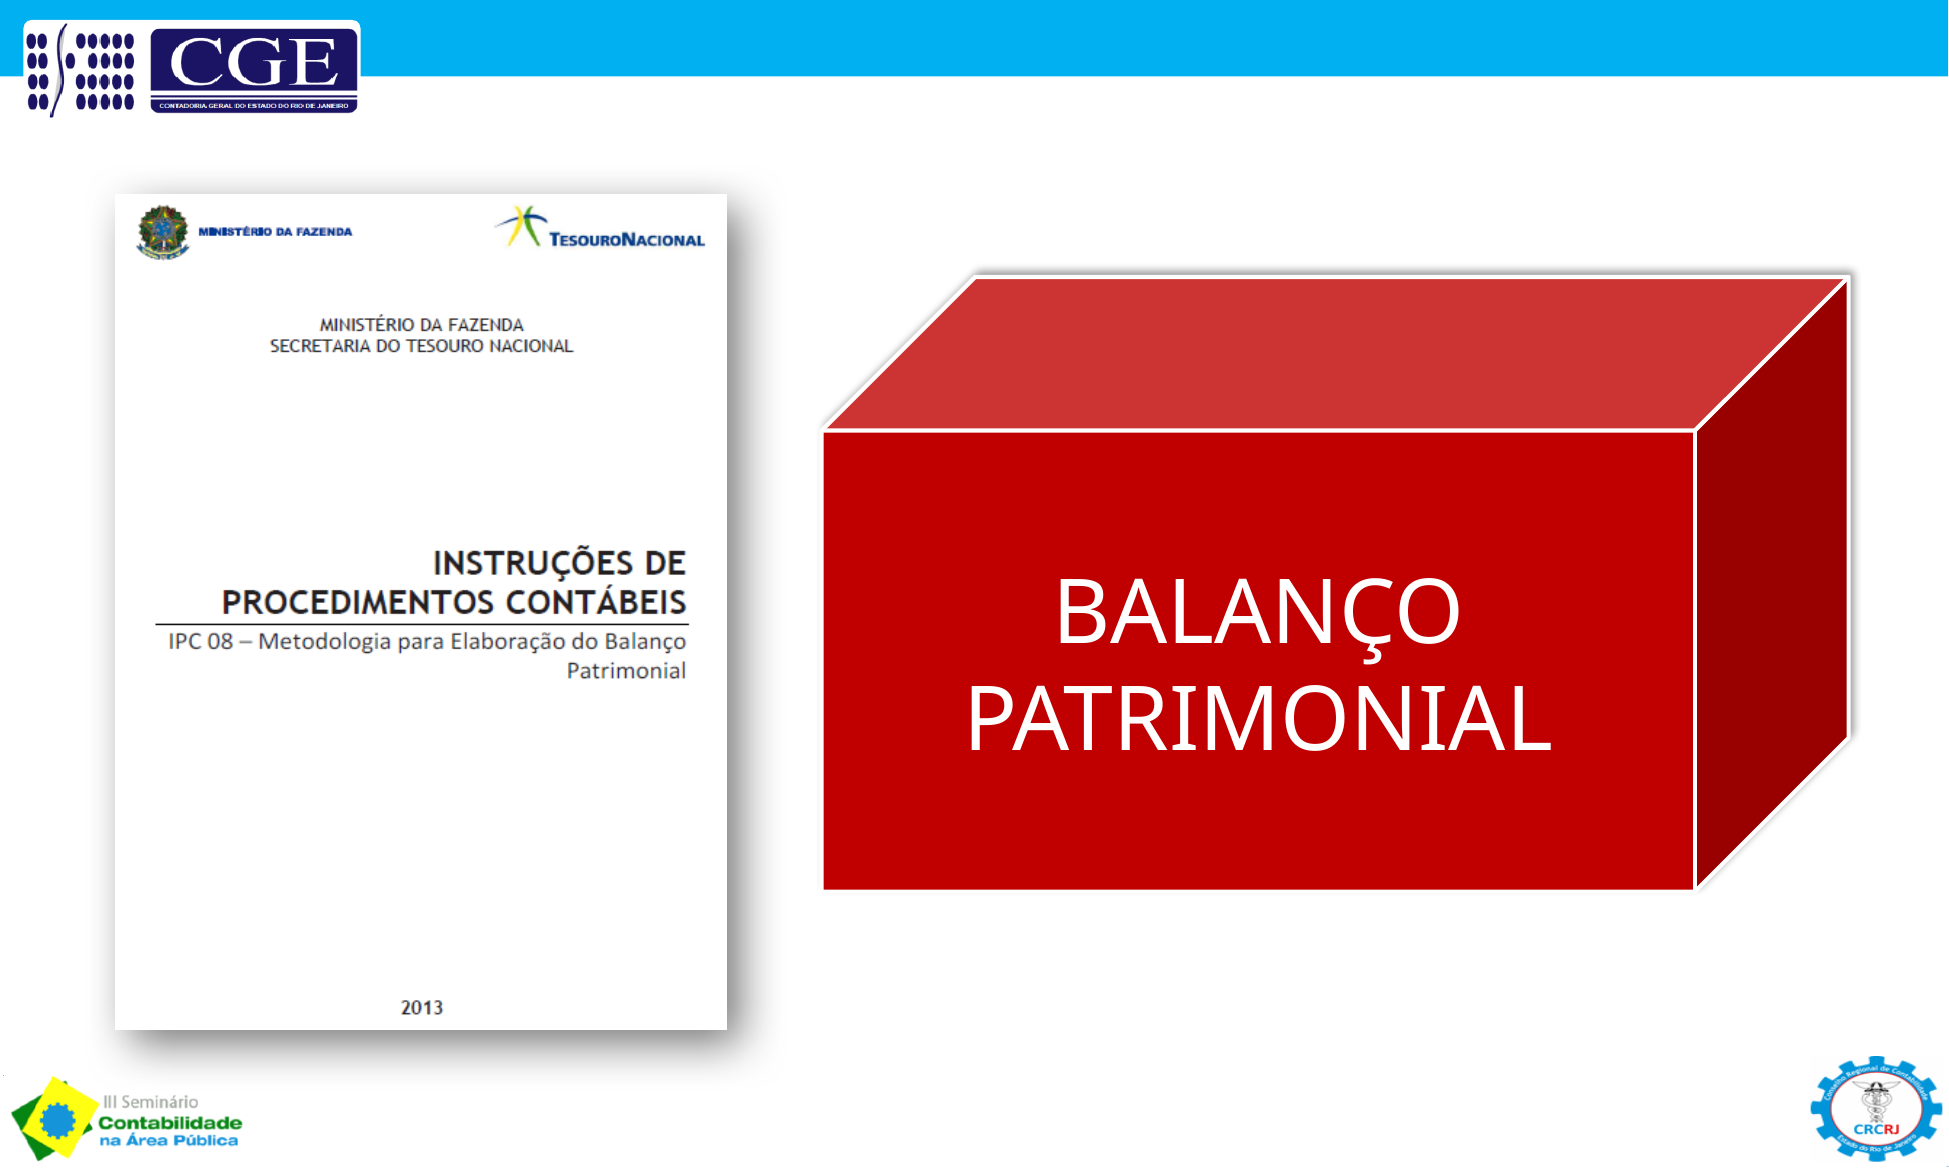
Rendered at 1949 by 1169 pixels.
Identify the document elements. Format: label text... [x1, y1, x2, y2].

picture [1803, 1056, 1949, 1167]
picture [3, 1075, 254, 1168]
picture [23, 20, 361, 118]
table_cell [829, 280, 1841, 428]
text_box BALANÇO PATRIMONIAL [819, 274, 1851, 894]
picture [114, 194, 727, 1031]
